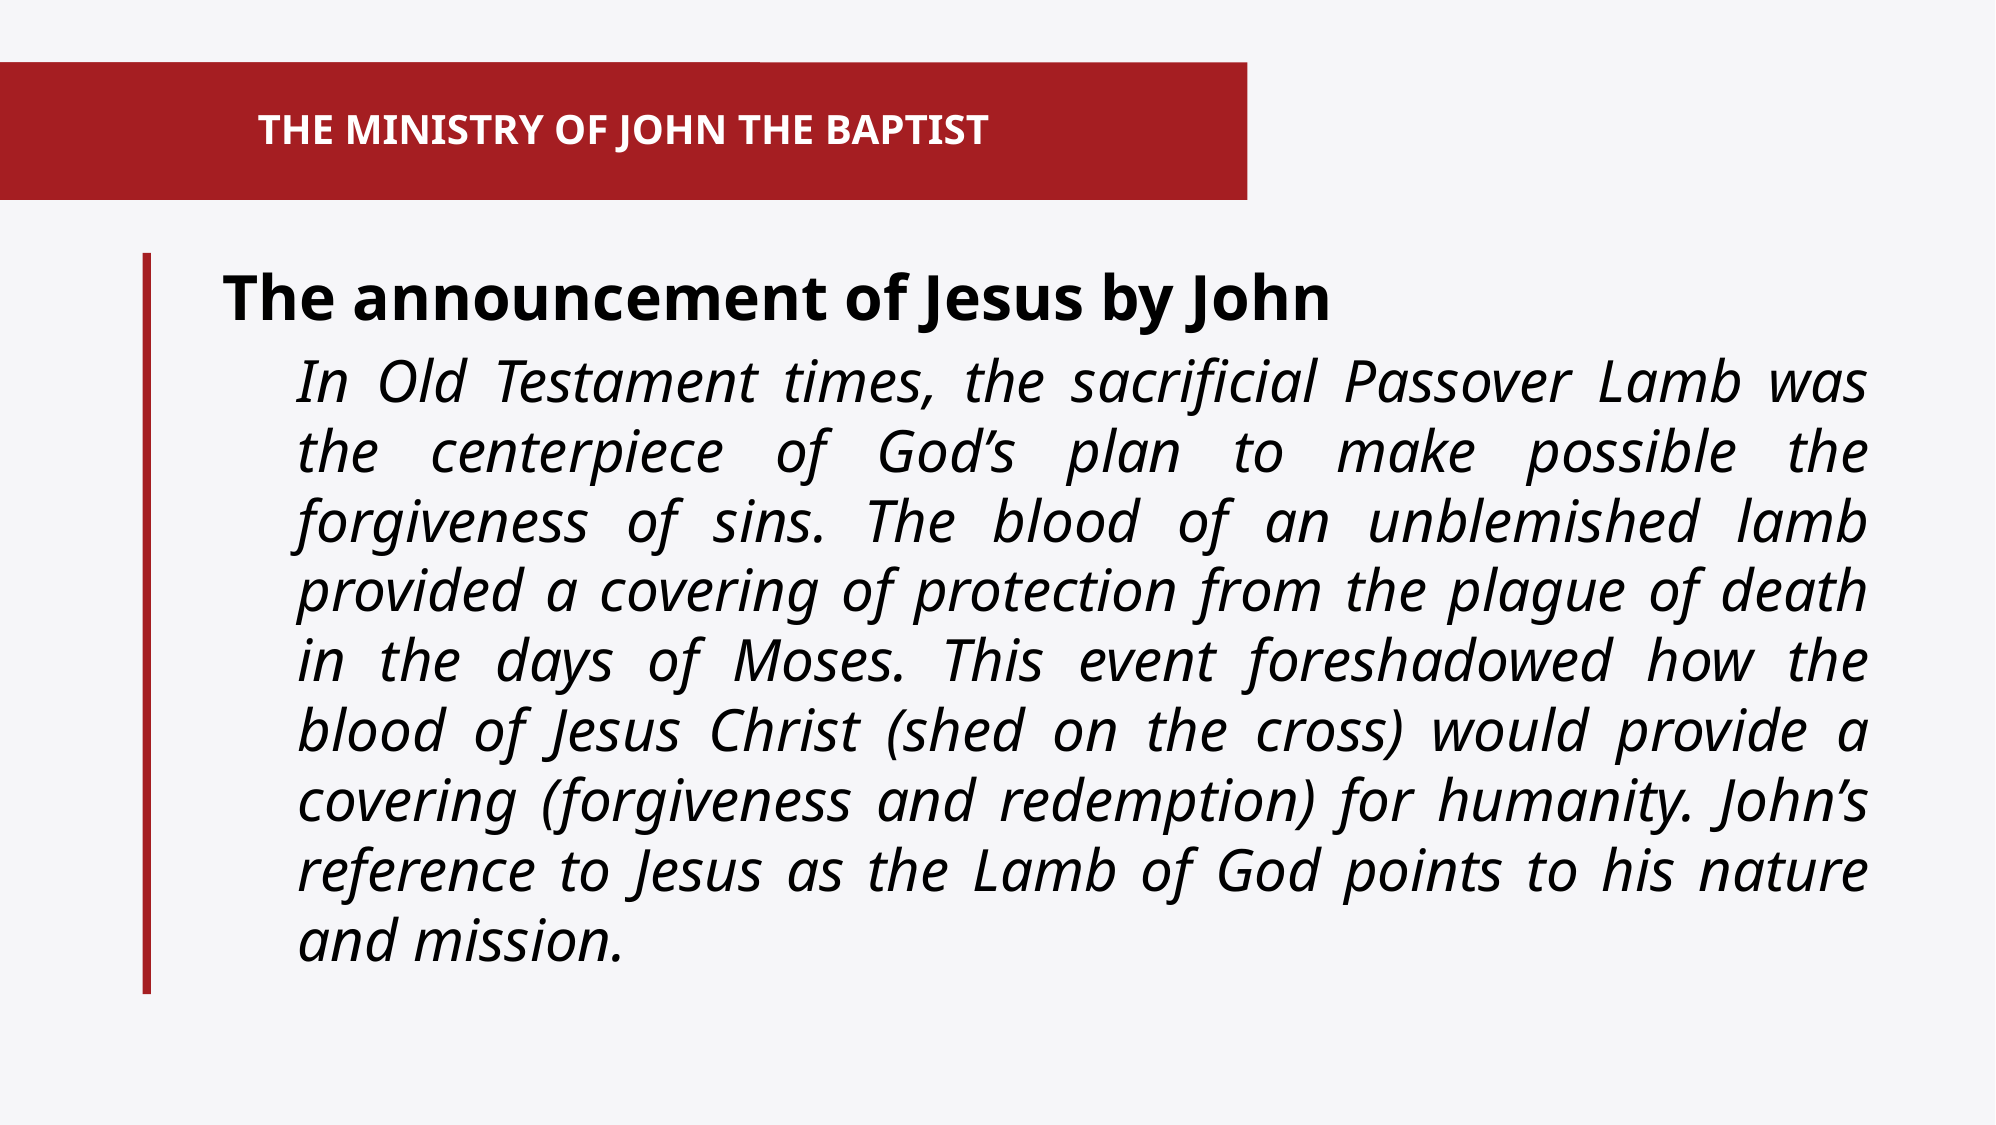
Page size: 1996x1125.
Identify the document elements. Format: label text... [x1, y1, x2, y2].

subtitle The announcement of Jesus by John In Old Testament times, the sacrificial Passover Lamb was the centerpiece of God’s plan to make possible the forgiveness of sins. The blood of an unblemished lamb provided a covering of protection from the plague of death in the days of Moses. This event foreshadowed how the blood of Jesus Christ (shed on the cross) would provide a covering (forgiveness and redemption) for humanity. John’s reference to Jesus as the Lamb of God points to his nature and mission. [197, 249, 1885, 1038]
title THE MINISTRY OF JOHN THE BAPTIST [0, 62, 1248, 200]
